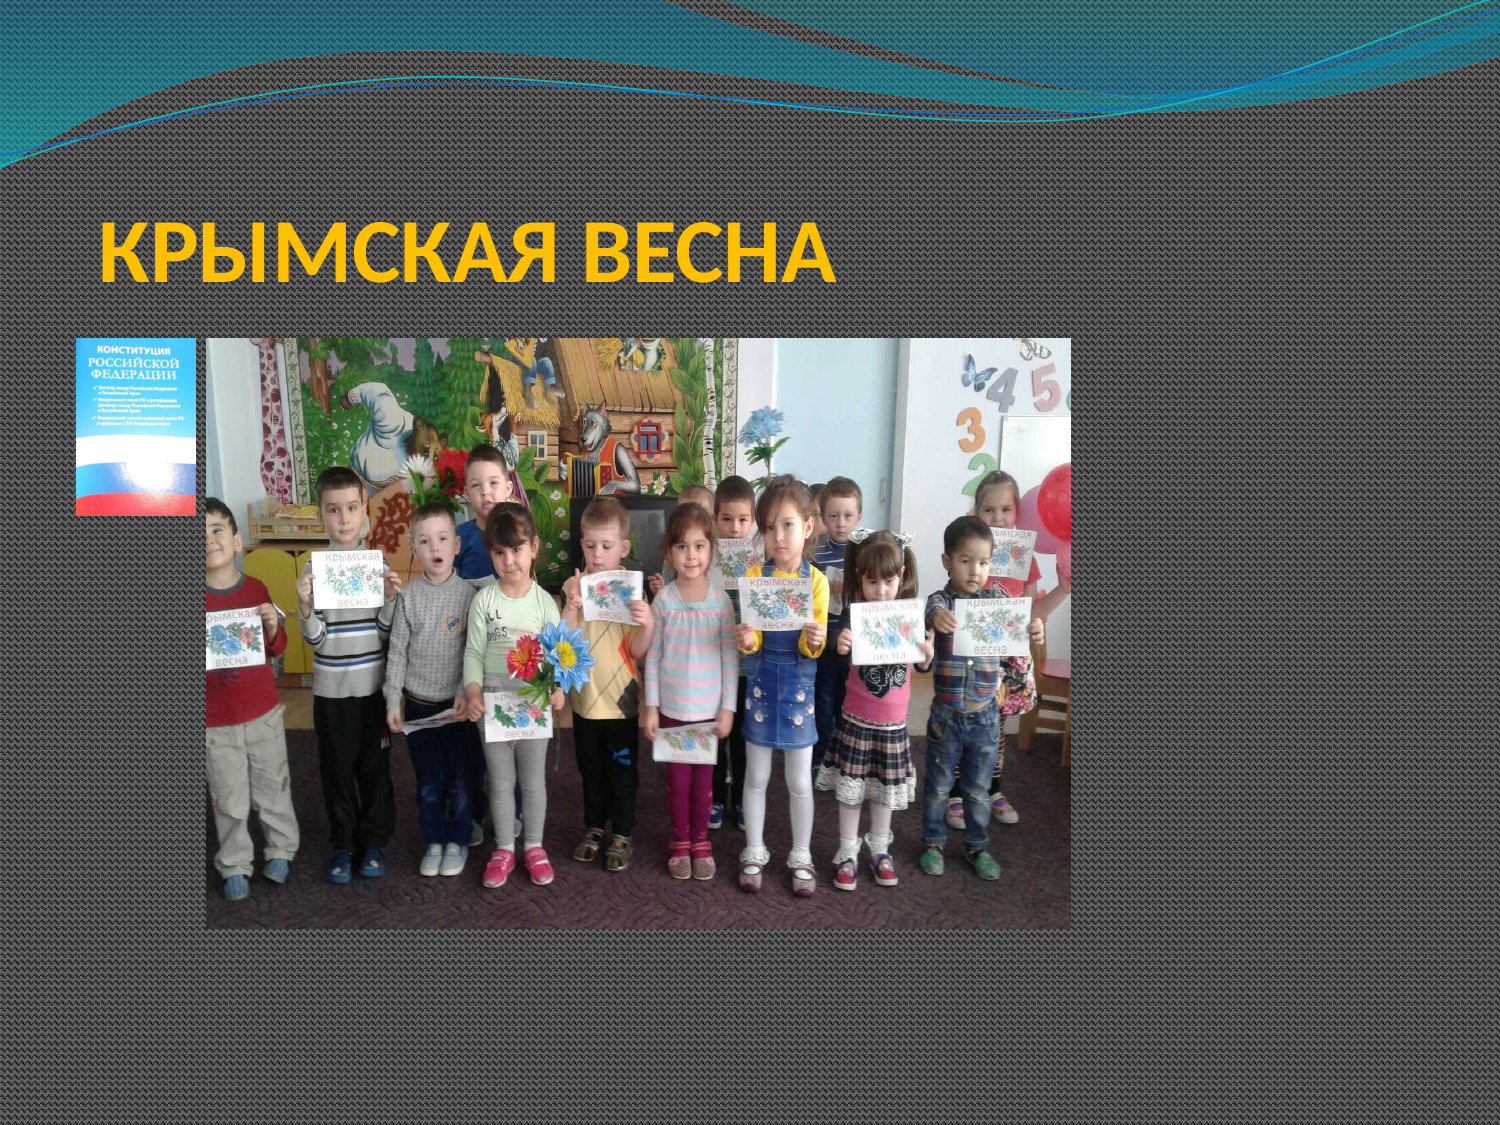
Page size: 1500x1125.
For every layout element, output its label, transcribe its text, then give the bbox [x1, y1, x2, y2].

picture [76, 337, 196, 516]
list 1 [75, 317, 1425, 1038]
title КРЫМСКАЯ ВЕСНА [75, 115, 1425, 303]
picture [206, 337, 1071, 929]
